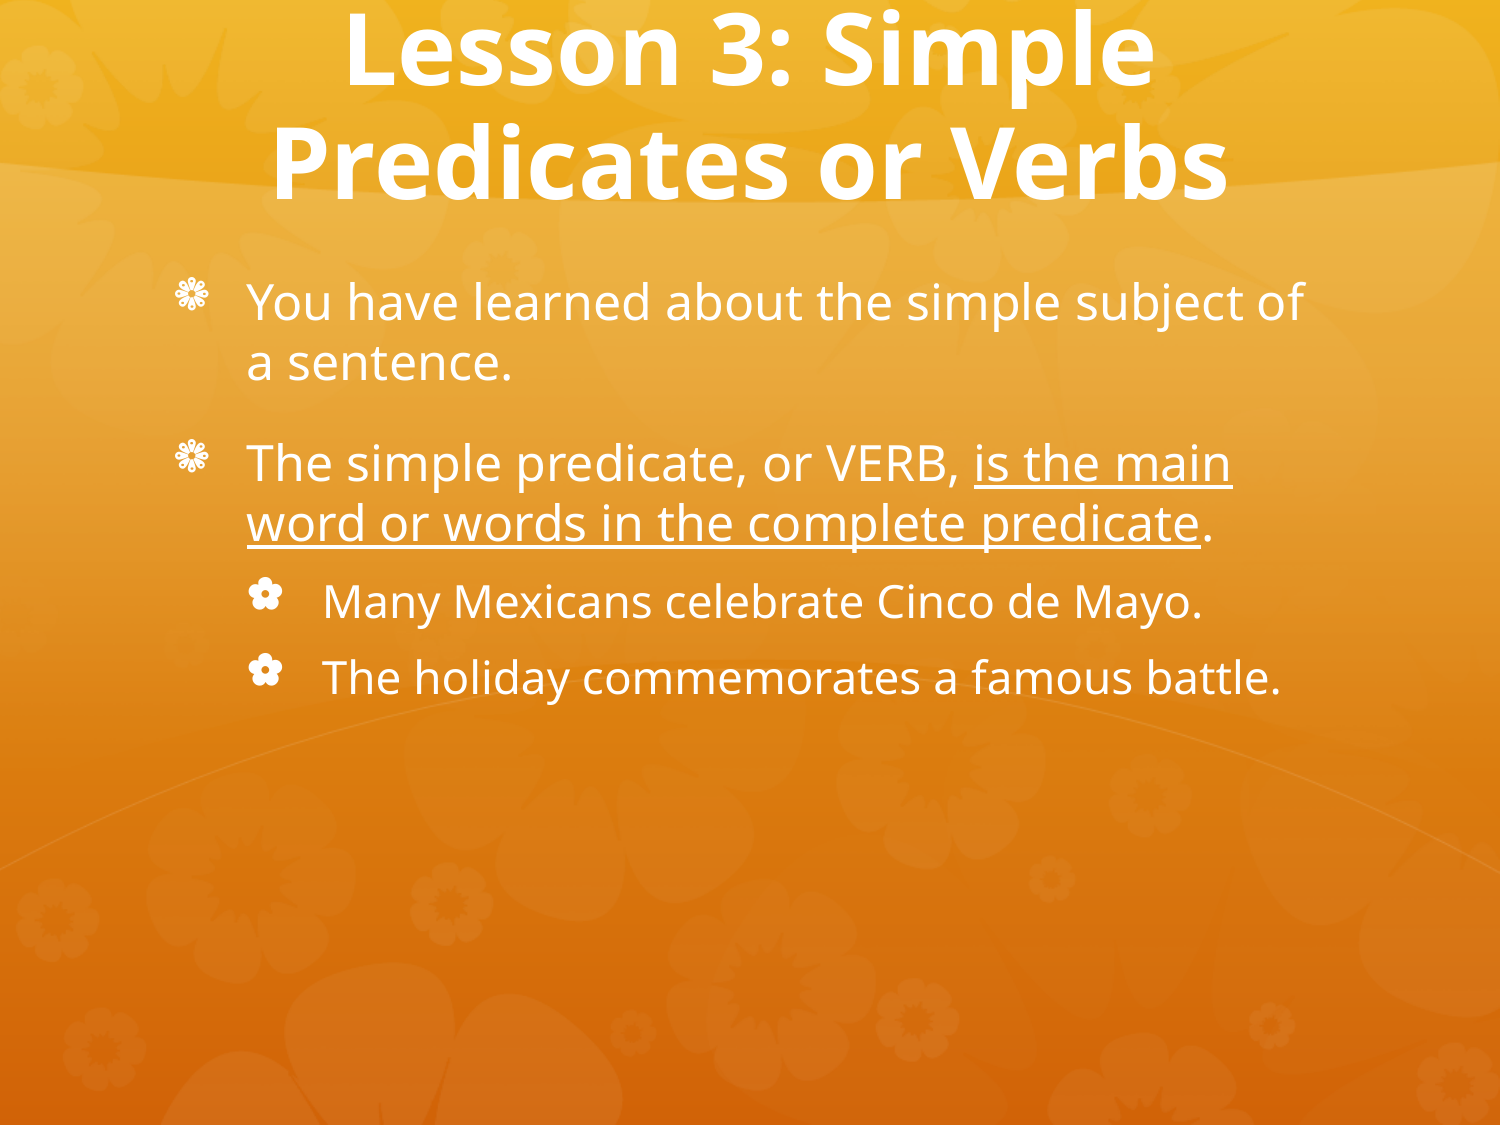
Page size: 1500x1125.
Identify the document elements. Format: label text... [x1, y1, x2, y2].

picture [0, 0, 1500, 1125]
list You have learned about the simple subject of a sentence. The simple predicate, or VERB, is the main word or words in the complete predicate. Many Mexicans celebrate Cinco de Mayo. The holiday commemorates a famous battle. [156, 262, 1344, 967]
title Lesson 3: Simple Predicates or Verbs [127, 14, 1372, 203]
